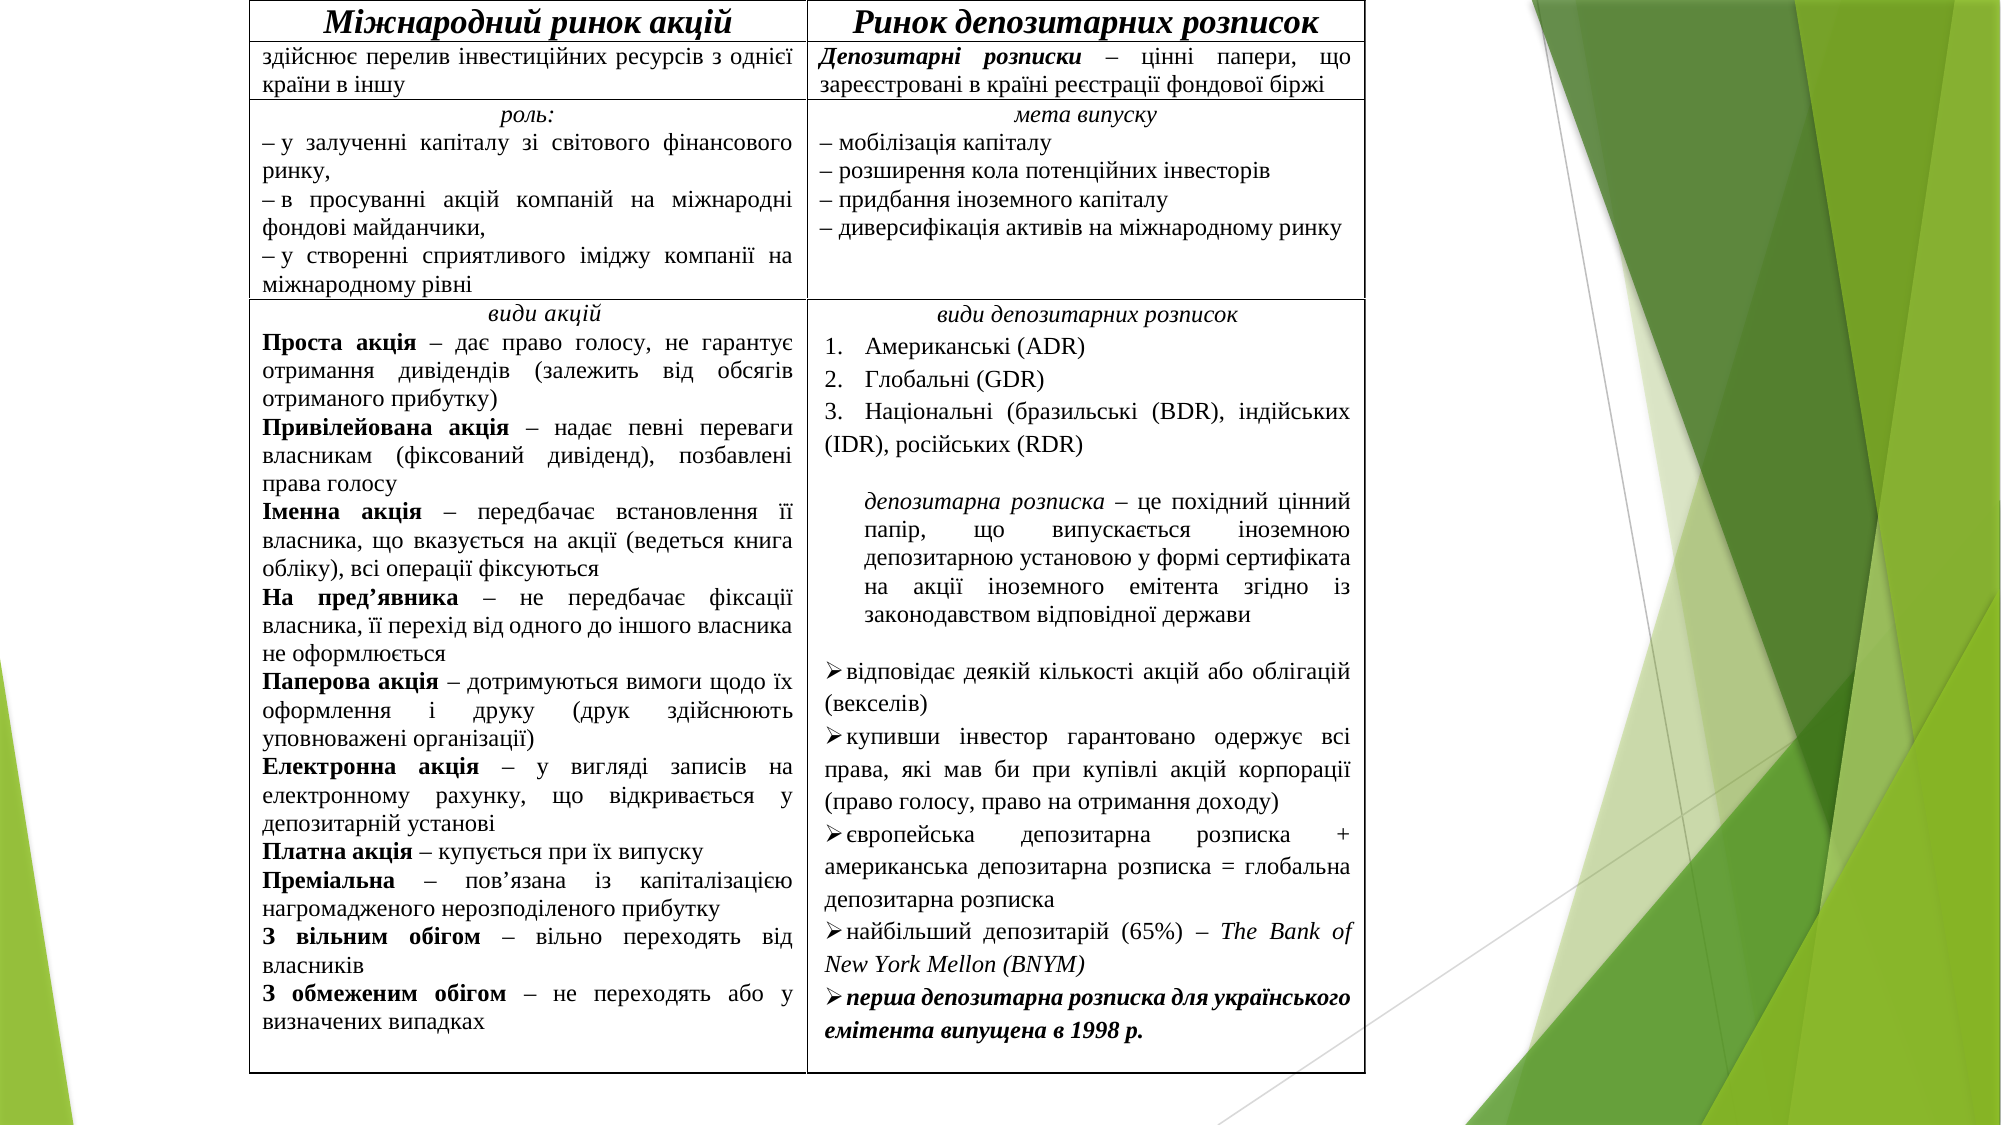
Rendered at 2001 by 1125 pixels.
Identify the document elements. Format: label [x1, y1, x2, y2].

list [247, 0, 1367, 1114]
